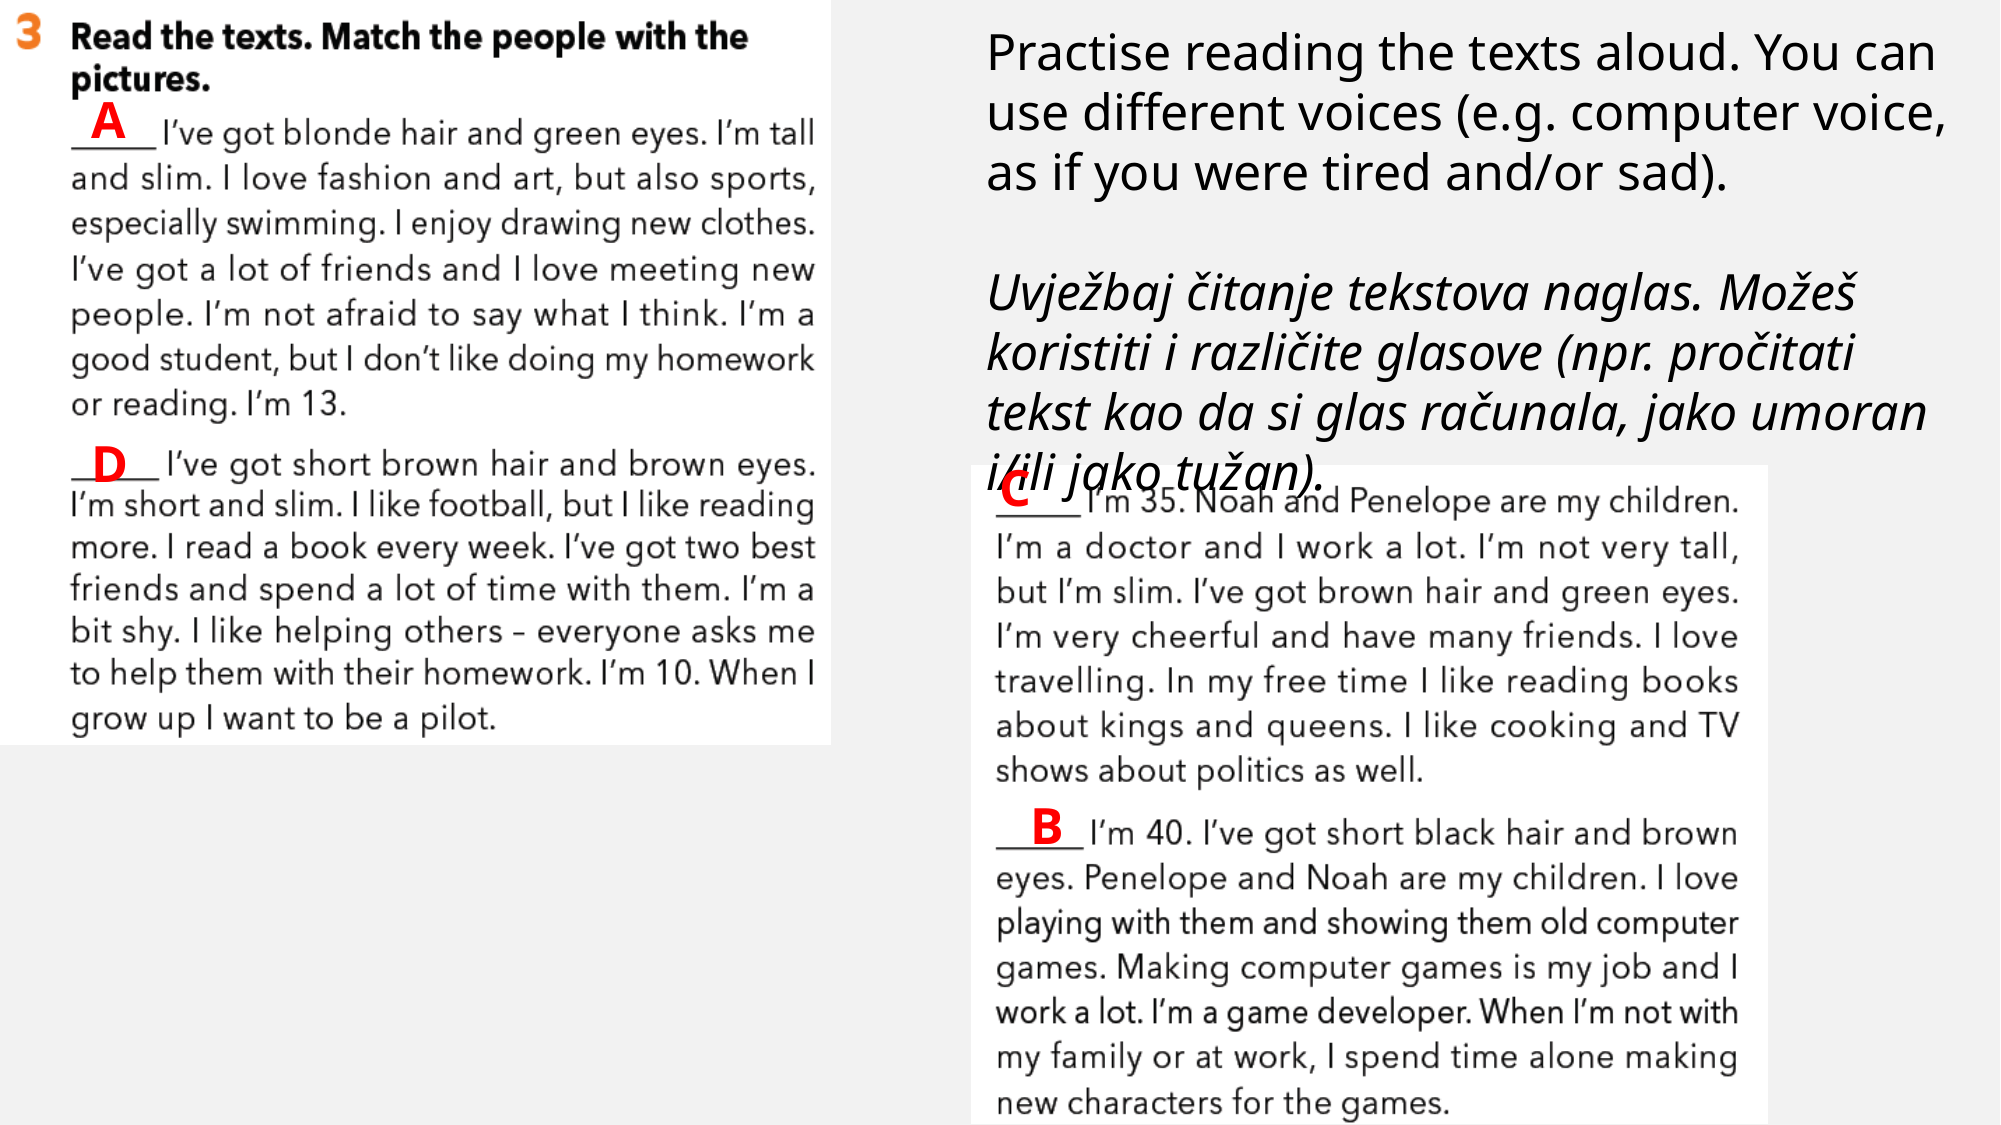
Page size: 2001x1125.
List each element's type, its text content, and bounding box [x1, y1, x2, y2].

text_box C [985, 448, 1072, 465]
picture [0, 0, 831, 745]
picture [971, 465, 1768, 1124]
text_box Practise reading the texts aloud. You can use different voices (e.g. computer voice, as if you were tired and/or sad). Uvježbaj čitanje tekstova naglas. Možeš koristiti i različite glasove (npr. pročitati tekst kao da si glas računala, jako umoran i/ili jako tužan). [971, 13, 1967, 508]
